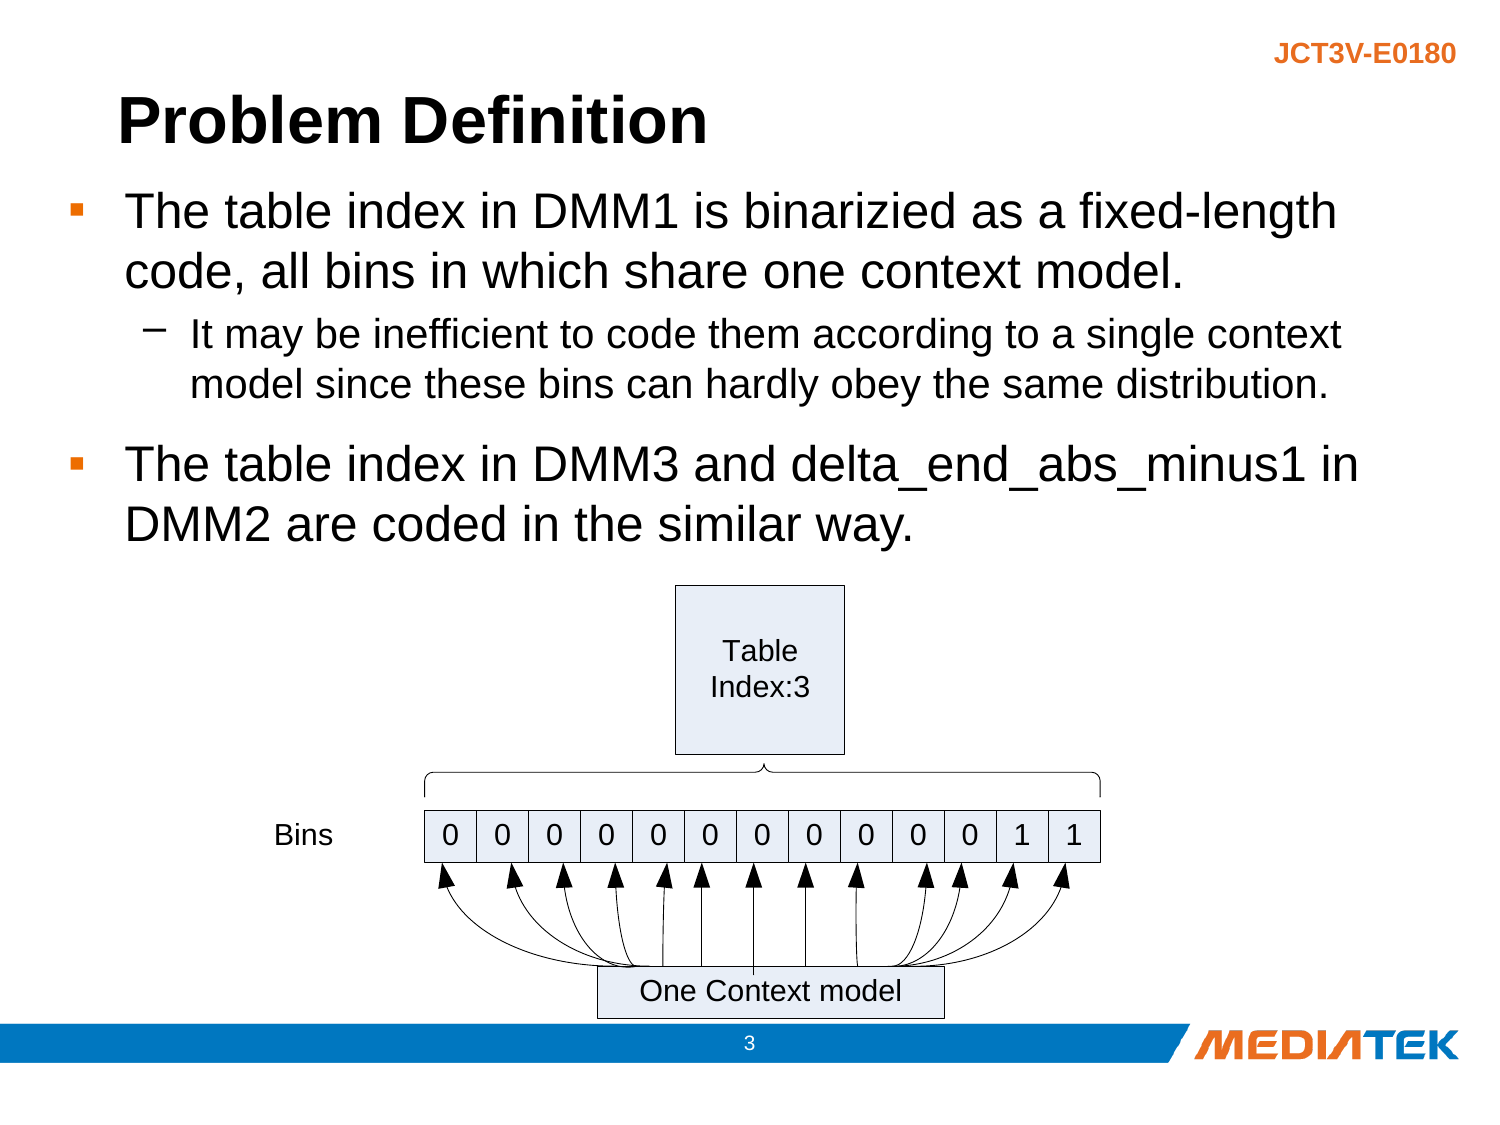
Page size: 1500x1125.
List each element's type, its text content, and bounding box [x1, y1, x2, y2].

picture [789, 1023, 1459, 1063]
title Problem Definition [101, 62, 1425, 170]
list The table index in DMM1 is binarizied as a fixed-length code, all bins in which share one context model. It may be inefficient to code them according to a single context model since these bins can hardly obey the same distribution. The table index in DMM3 and delta_end_abs_minus1 in DMM2 are coded in the similar way. [52, 170, 1459, 985]
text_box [219, 581, 1105, 1023]
slide_number 2 [711, 1032, 789, 1090]
picture [0, 1023, 711, 1063]
